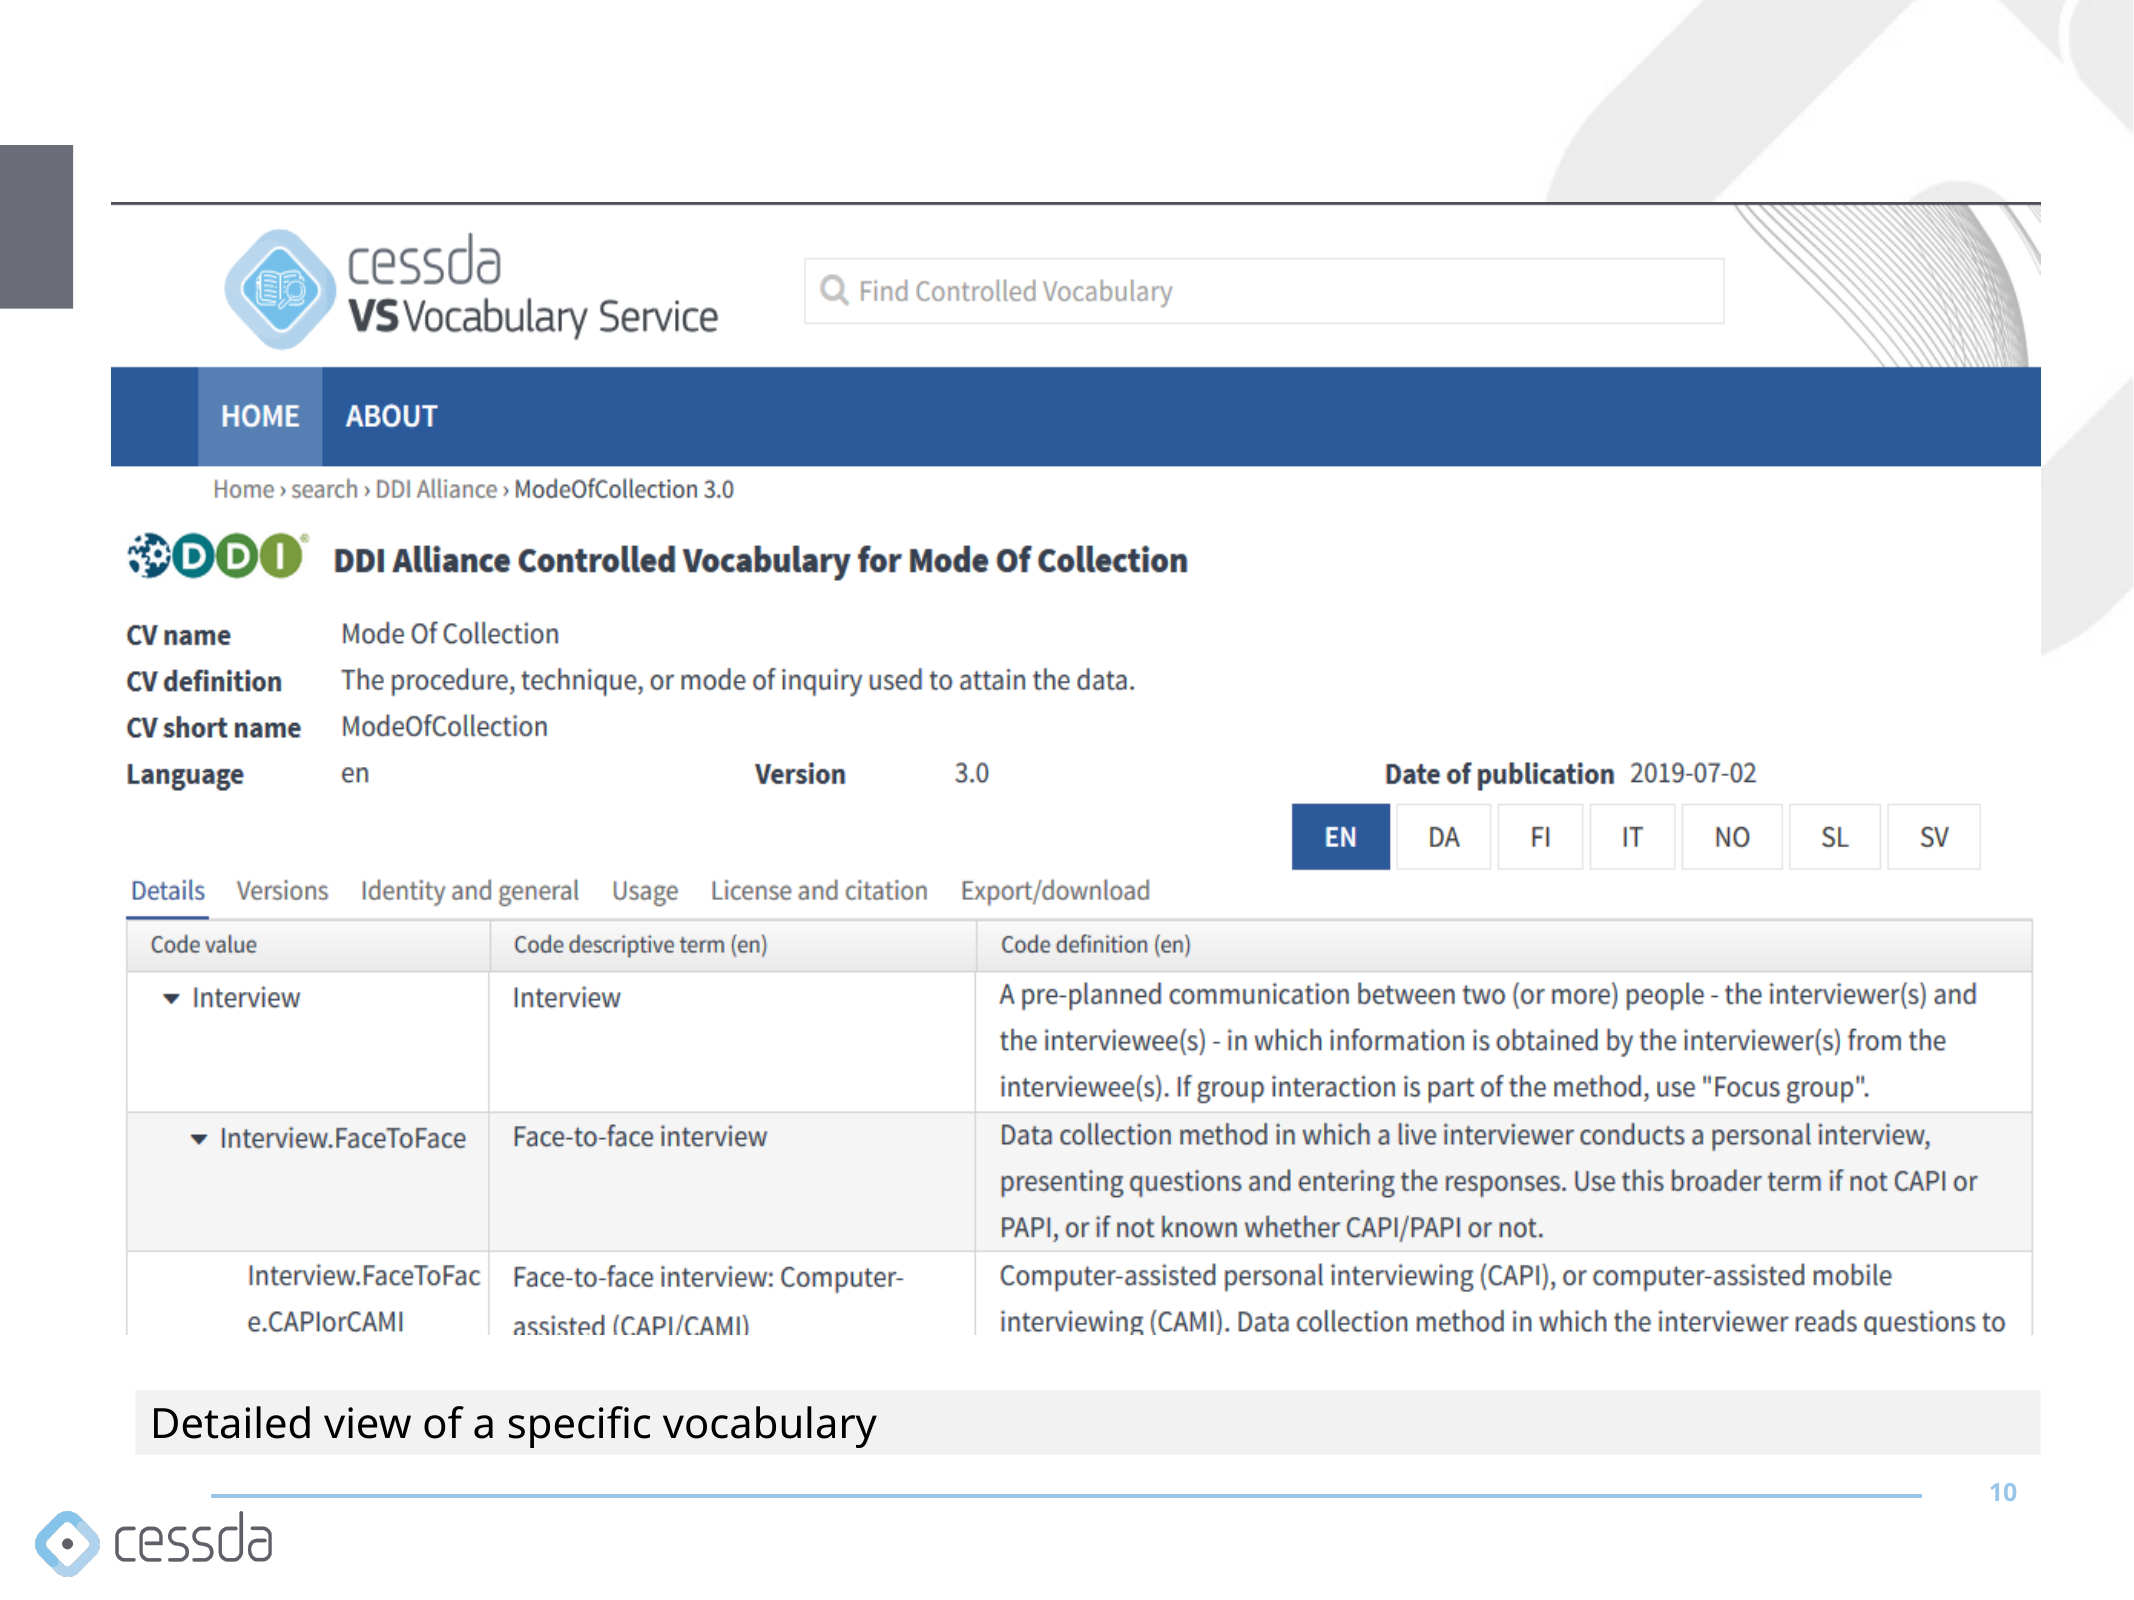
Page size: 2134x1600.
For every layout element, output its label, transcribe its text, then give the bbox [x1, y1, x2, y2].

text_box Detailed view of a specific vocabulary [133, 1388, 2043, 1457]
picture [0, 0, 2134, 1600]
slide_number 10 [1966, 1469, 2041, 1523]
